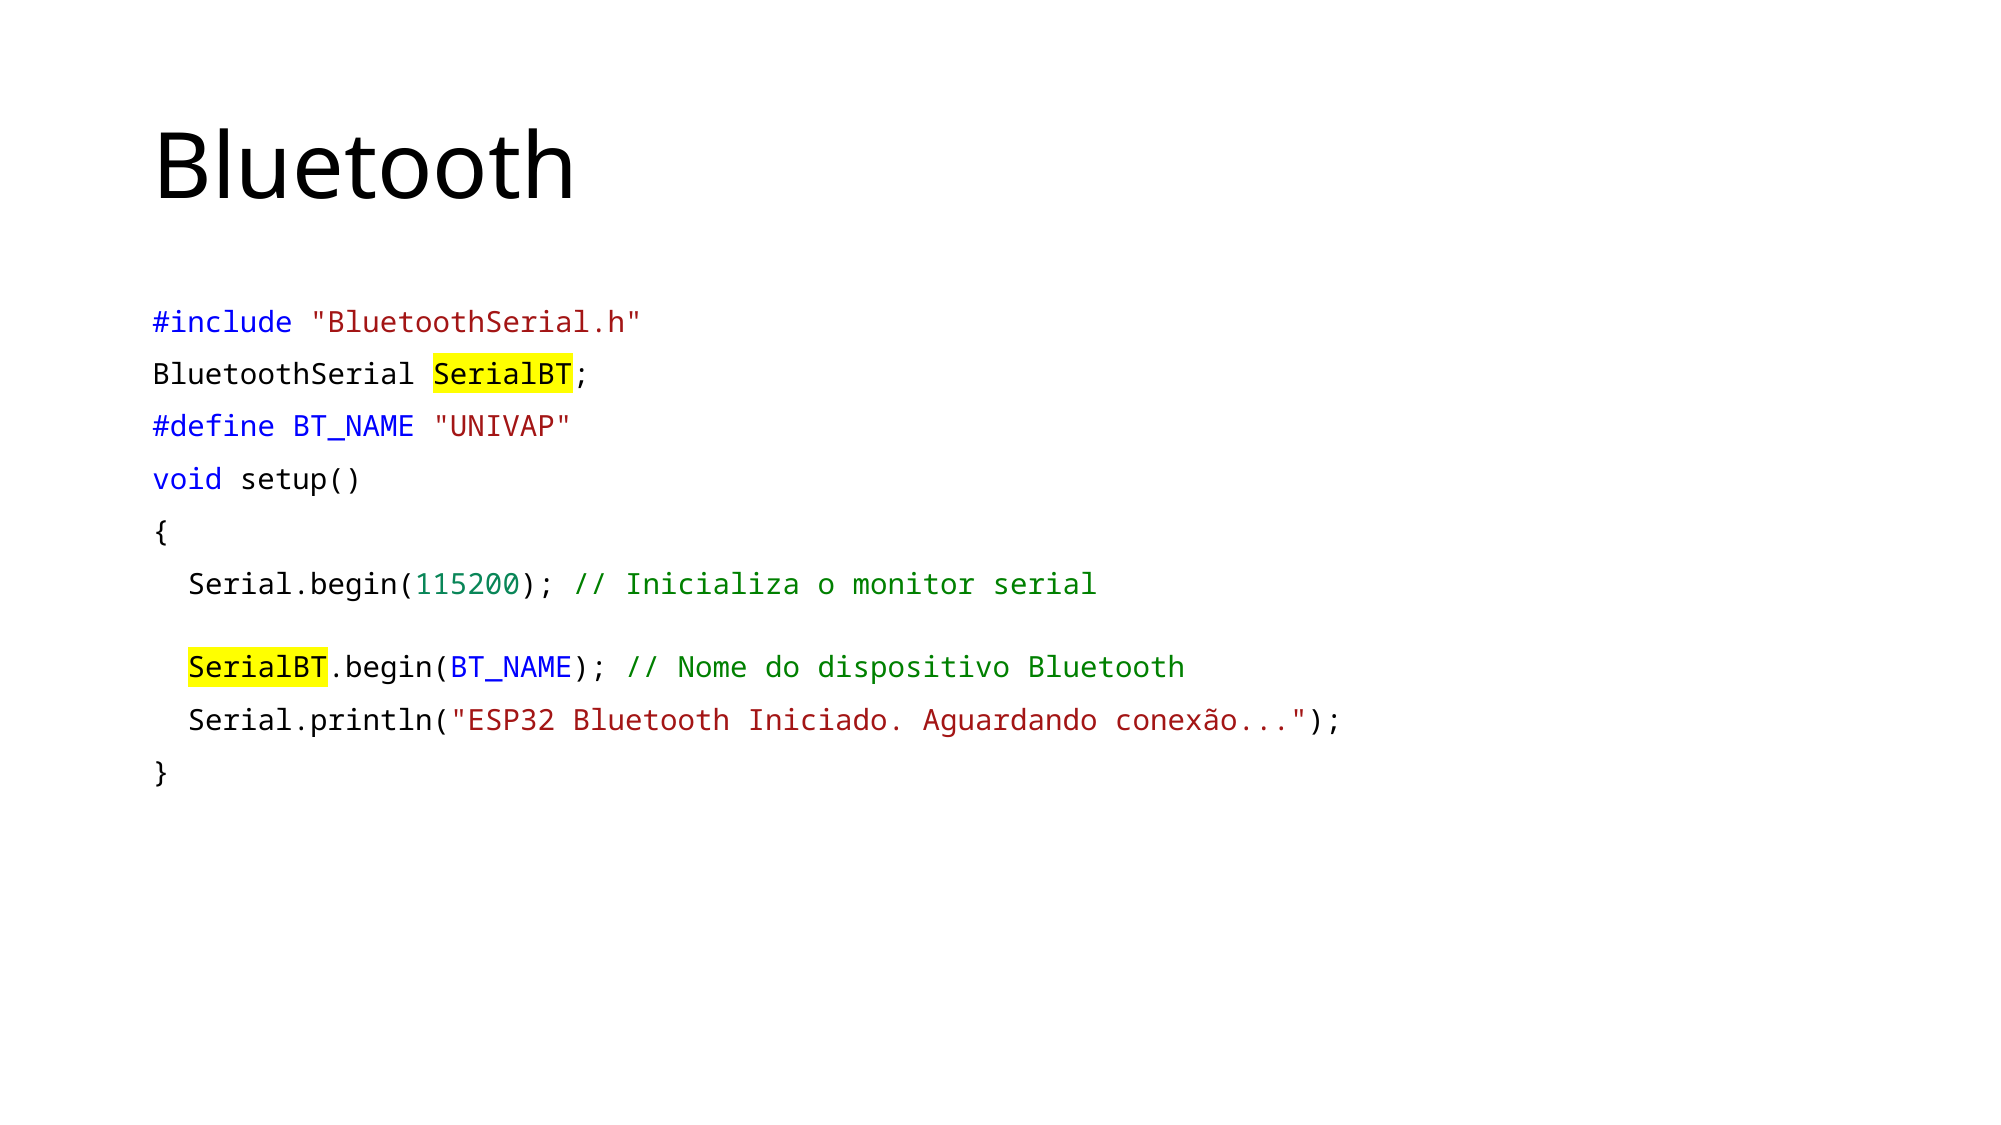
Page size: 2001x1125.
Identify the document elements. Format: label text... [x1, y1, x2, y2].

title Bluetooth [137, 59, 1863, 278]
list #include "BluetoothSerial.h" BluetoothSerial SerialBT; #define BT_NAME "UNIVAP" void setup() { Serial.begin(115200); // Inicializa o monitor serial SerialBT.begin(BT_NAME); // Nome do dispositivo Bluetooth Serial.println("ESP32 Bluetooth Iniciado. Aguardando conexão..."); } [137, 299, 1863, 1014]
